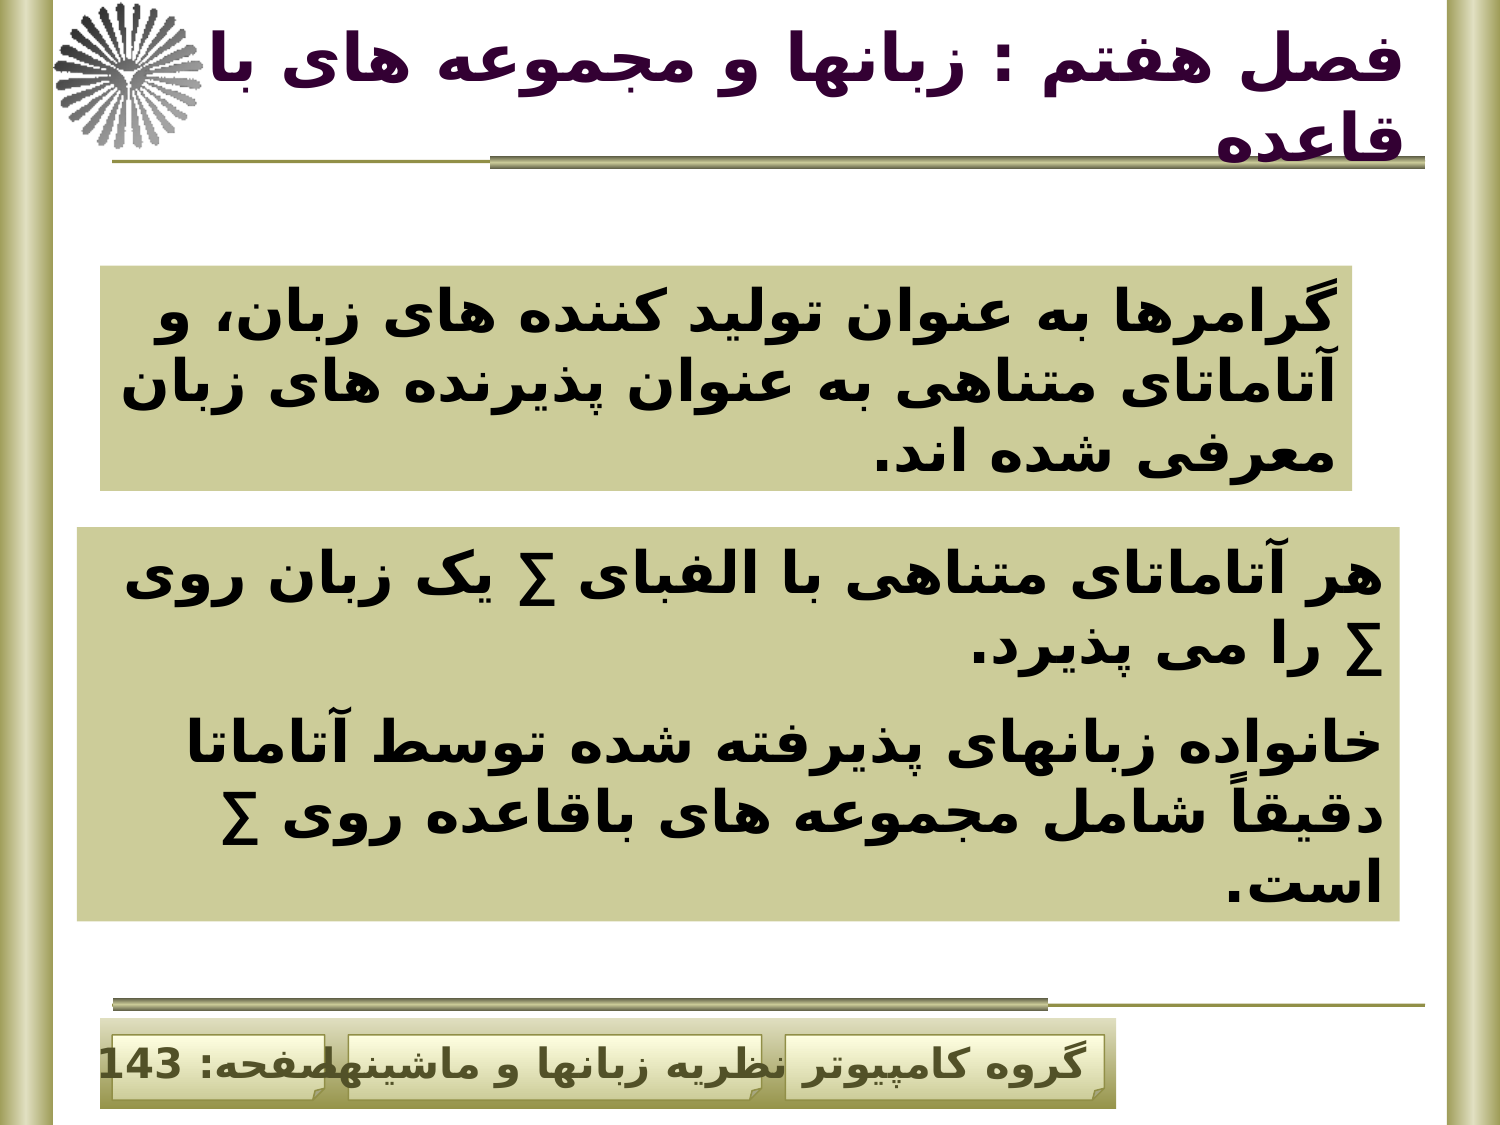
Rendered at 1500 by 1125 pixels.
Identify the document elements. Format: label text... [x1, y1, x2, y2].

text_box گرامرها به عنوان تولید کننده های زبان، و آتاماتای متناهی به عنوان پذیرنده های زبان معرفی شده اند. [100, 265, 1353, 491]
text_box هر آتاماتای متناهی با الفبای ∑ یک زبان روی ∑ را می پذیرد. خانواده زبانهای پذیرفته شده توسط آتاماتا دقیقاً شامل مجموعه های باقاعده روی ∑ است. [76, 527, 1400, 922]
title فصل هفتم : زبانها و مجموعه های با قاعده [147, 42, 1423, 147]
